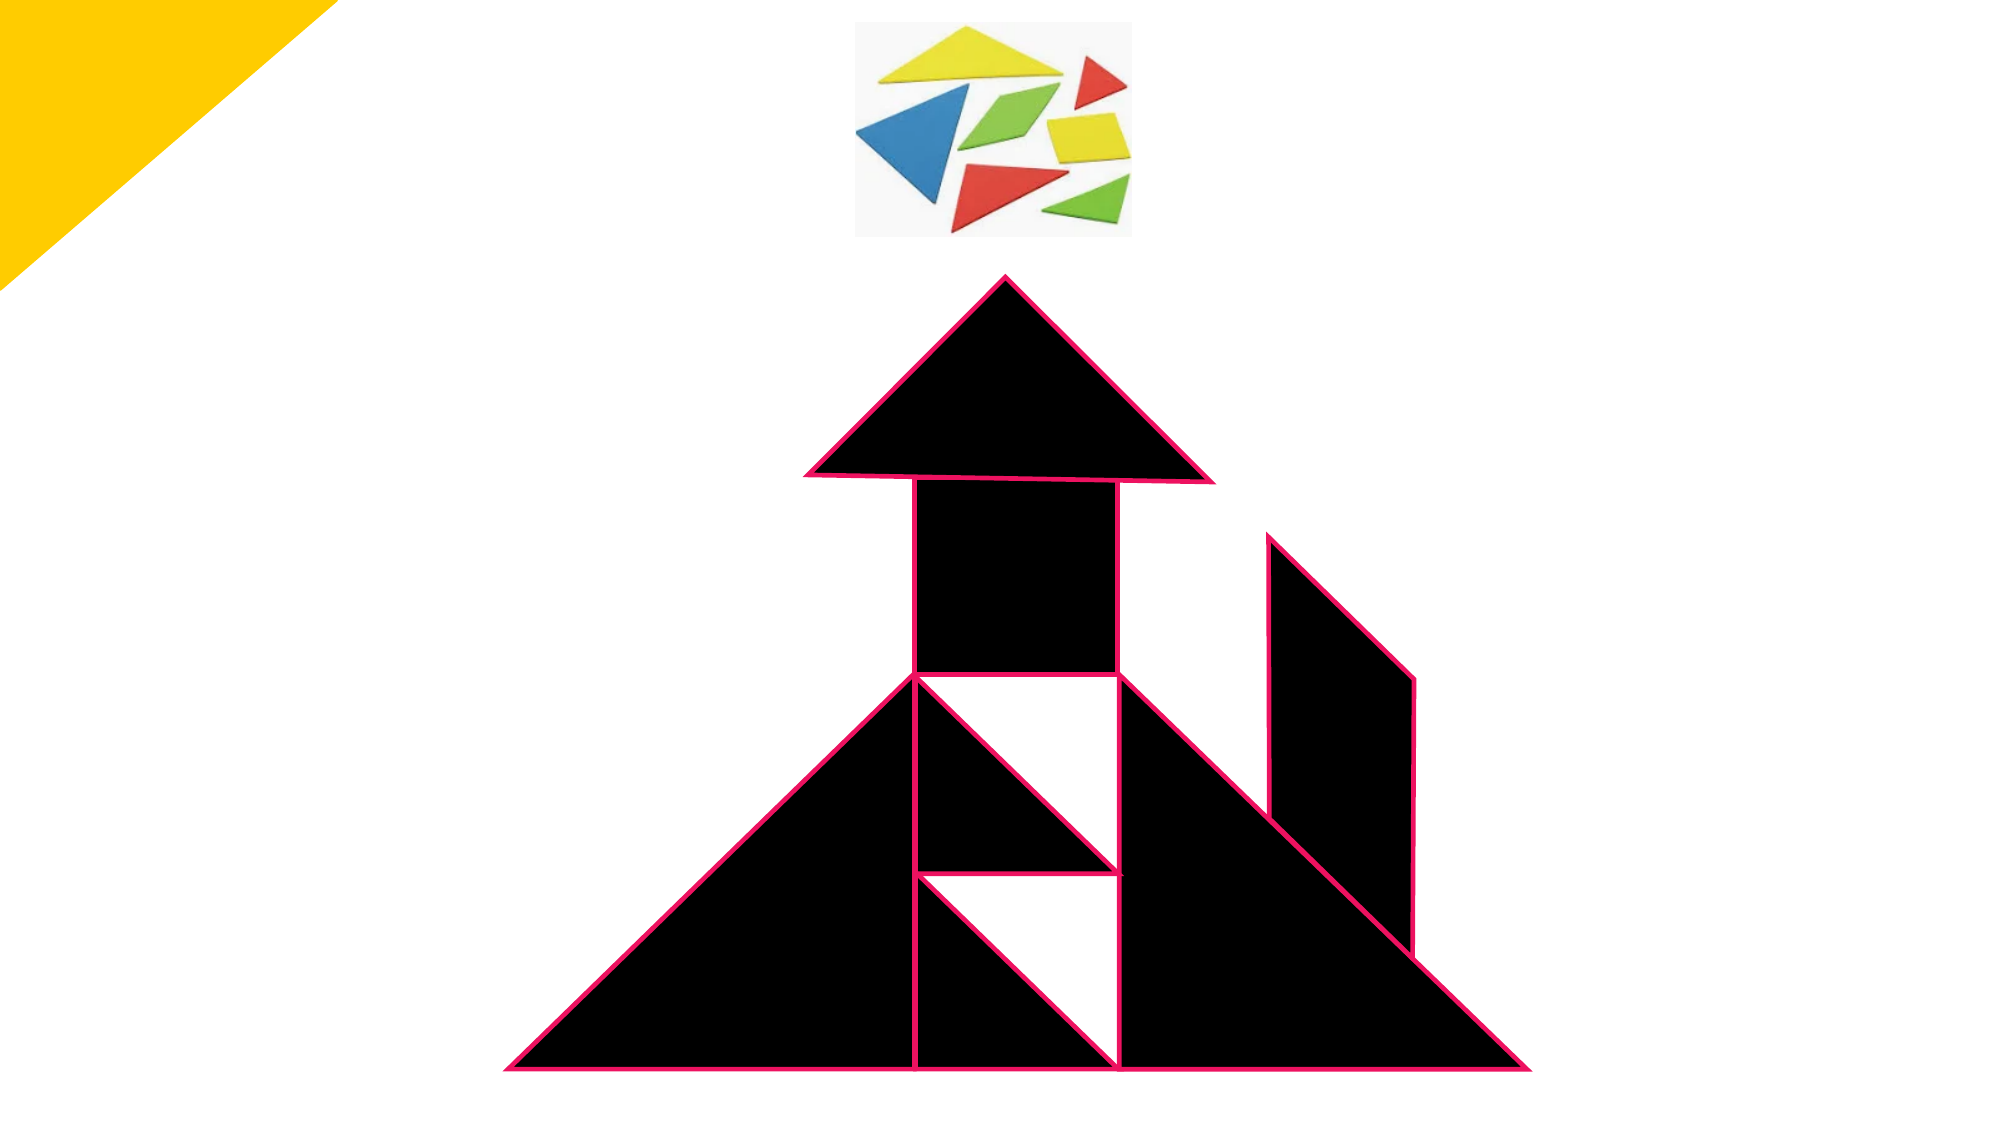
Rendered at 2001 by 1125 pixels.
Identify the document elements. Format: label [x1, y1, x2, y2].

picture [854, 21, 1132, 237]
text_box [0, 0, 337, 290]
text_box [508, 338, 1527, 1070]
